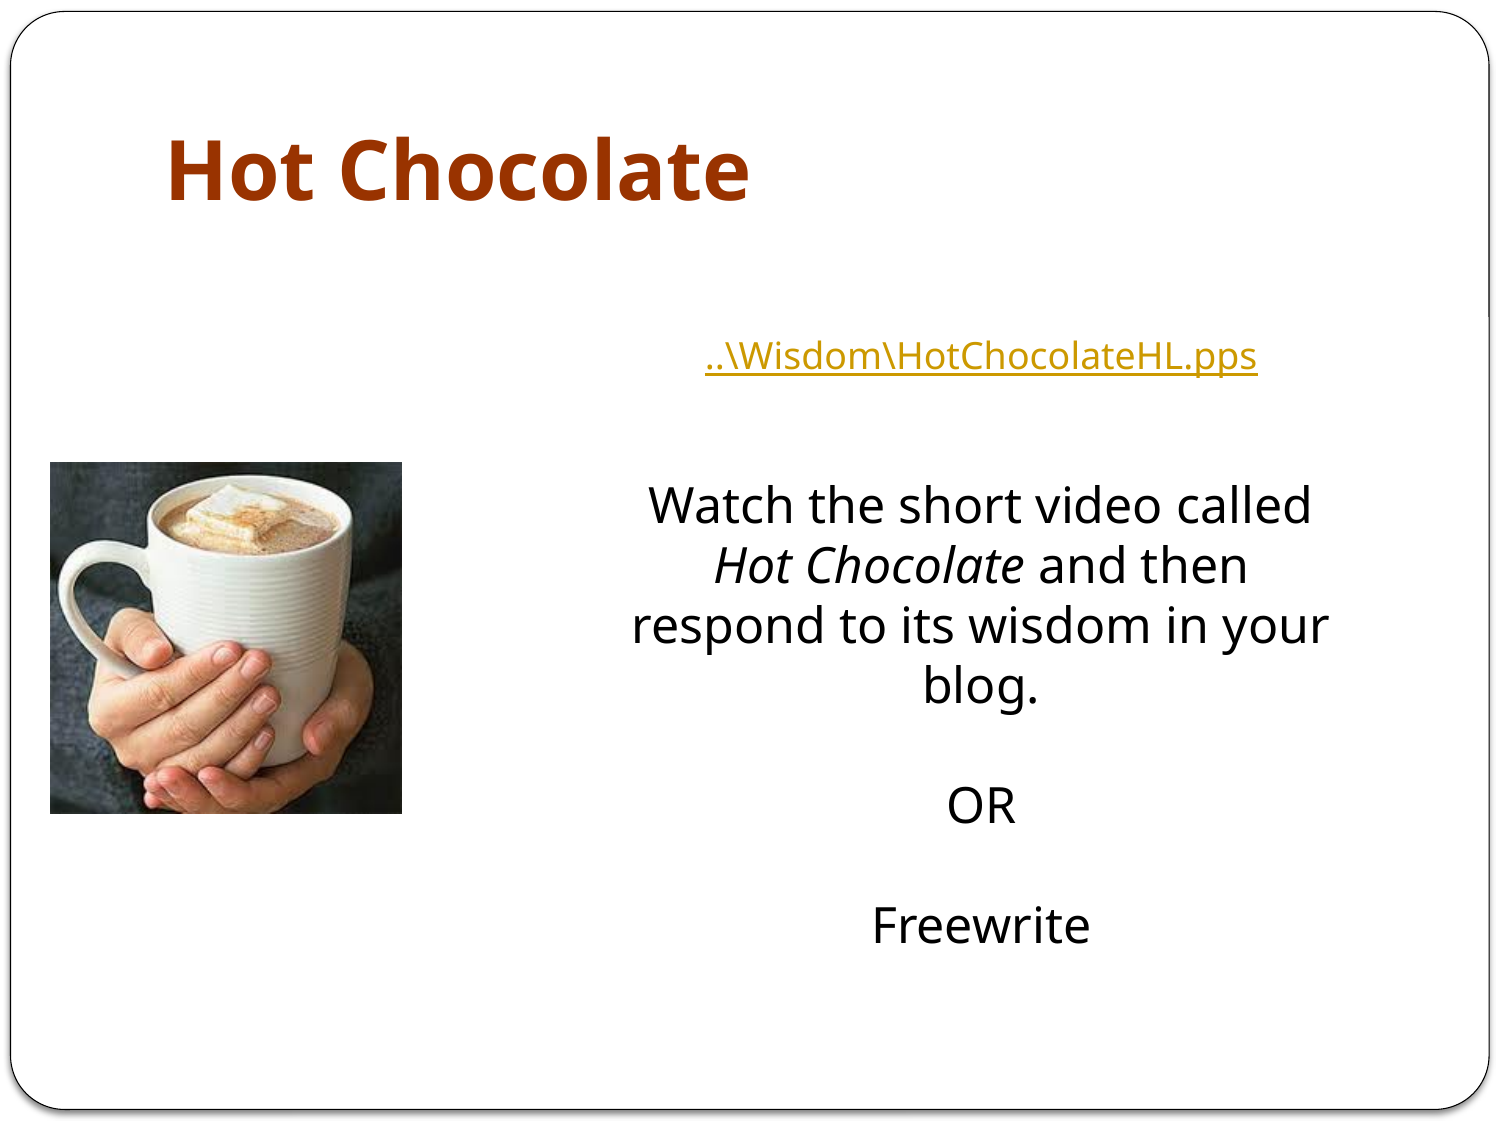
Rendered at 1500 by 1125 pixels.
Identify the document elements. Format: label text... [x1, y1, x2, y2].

title Hot Chocolate [150, 45, 1425, 233]
text_box ..\Wisdom\HotChocolateHL.pps Watch the short video called Hot Chocolate and then respond to its wisdom in your blog. OR Freewrite [599, 324, 1363, 961]
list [49, 462, 402, 815]
